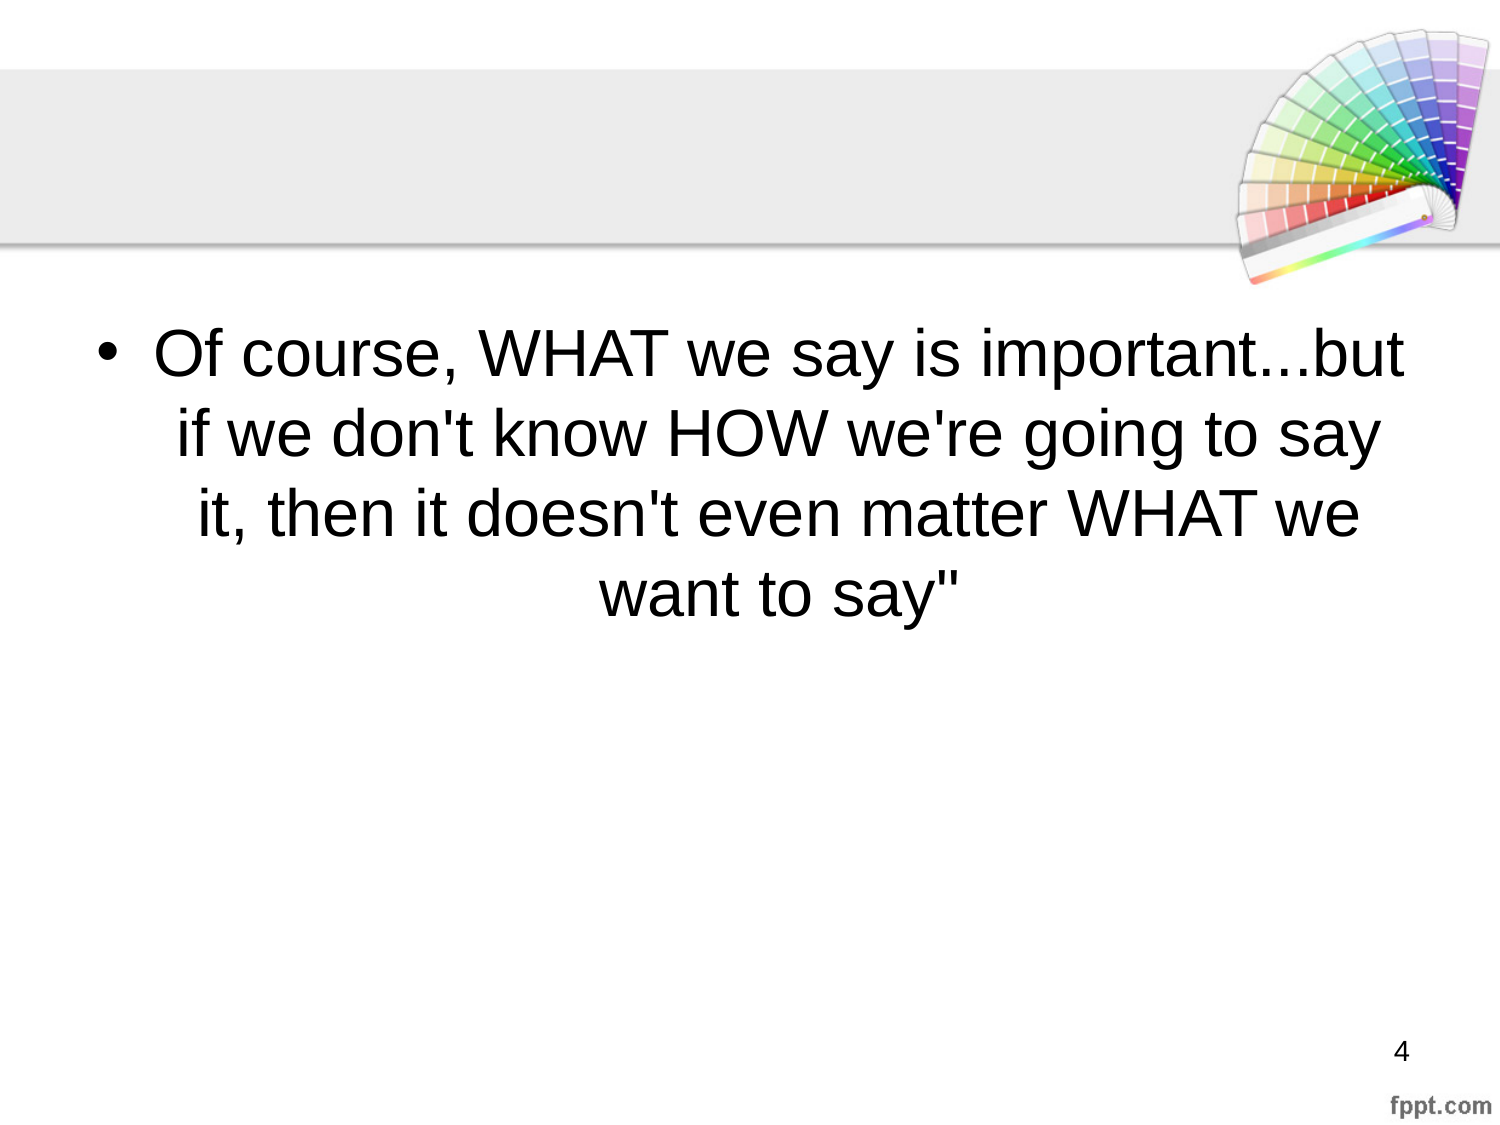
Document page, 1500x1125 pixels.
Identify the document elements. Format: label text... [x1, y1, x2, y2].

picture [0, 0, 1500, 1125]
slide_number ‹#› [1074, 1024, 1425, 1103]
list Of course, WHAT we say is important...but if we don't know HOW we're going to say it, then it doesn't even matter WHAT we want to say" [76, 302, 1427, 603]
